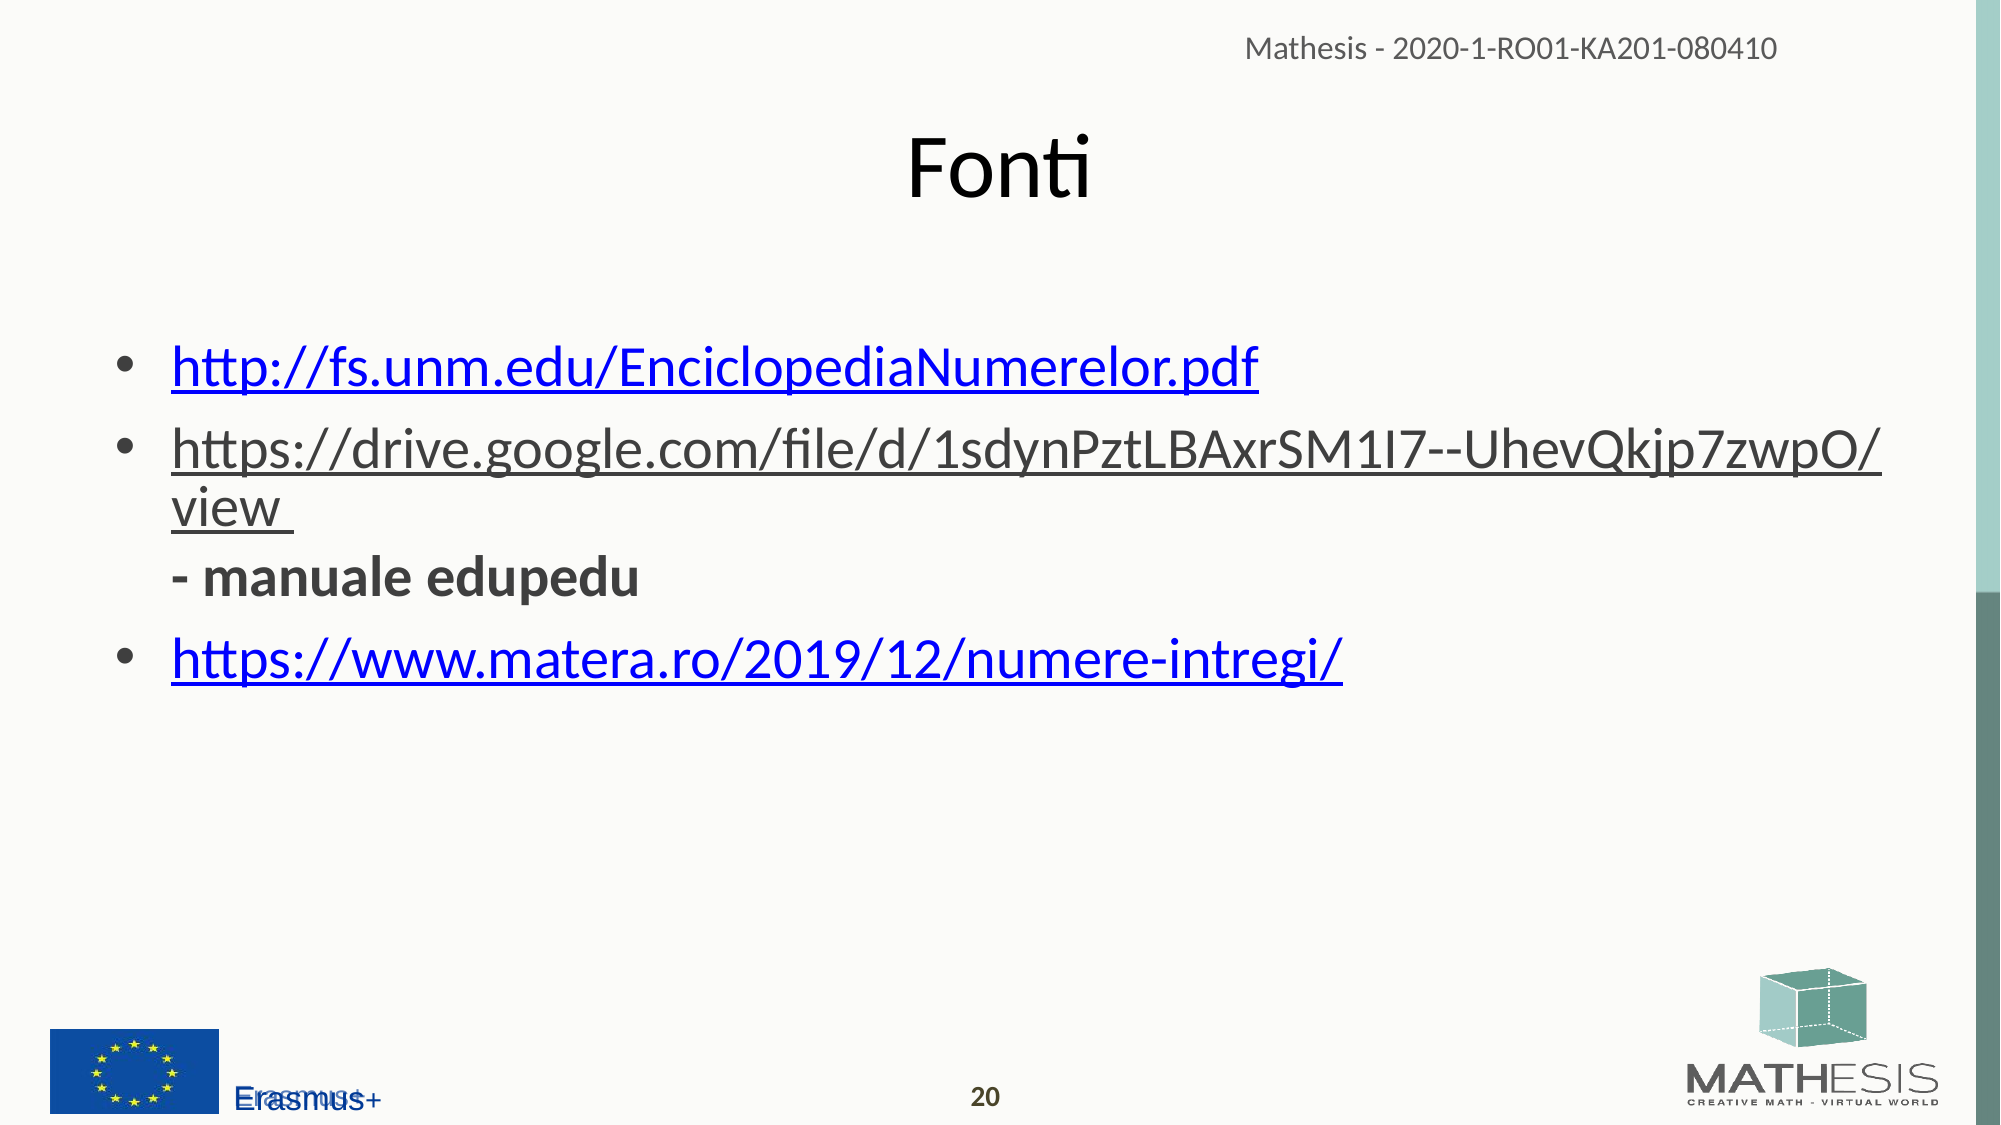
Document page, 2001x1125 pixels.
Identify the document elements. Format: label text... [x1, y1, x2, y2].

picture [50, 1029, 219, 1114]
title Fonti [99, 98, 1900, 287]
list http://fs.unm.edu/EnciclopediaNumerelor.pdf https://drive.google.com/file/d/1sdynPztLBAxrSM1I7--UhevQkjp7zwpO/view - manuale edupedu https://www.matera.ro/2019/12/numere-intregi/ [99, 320, 1900, 1005]
